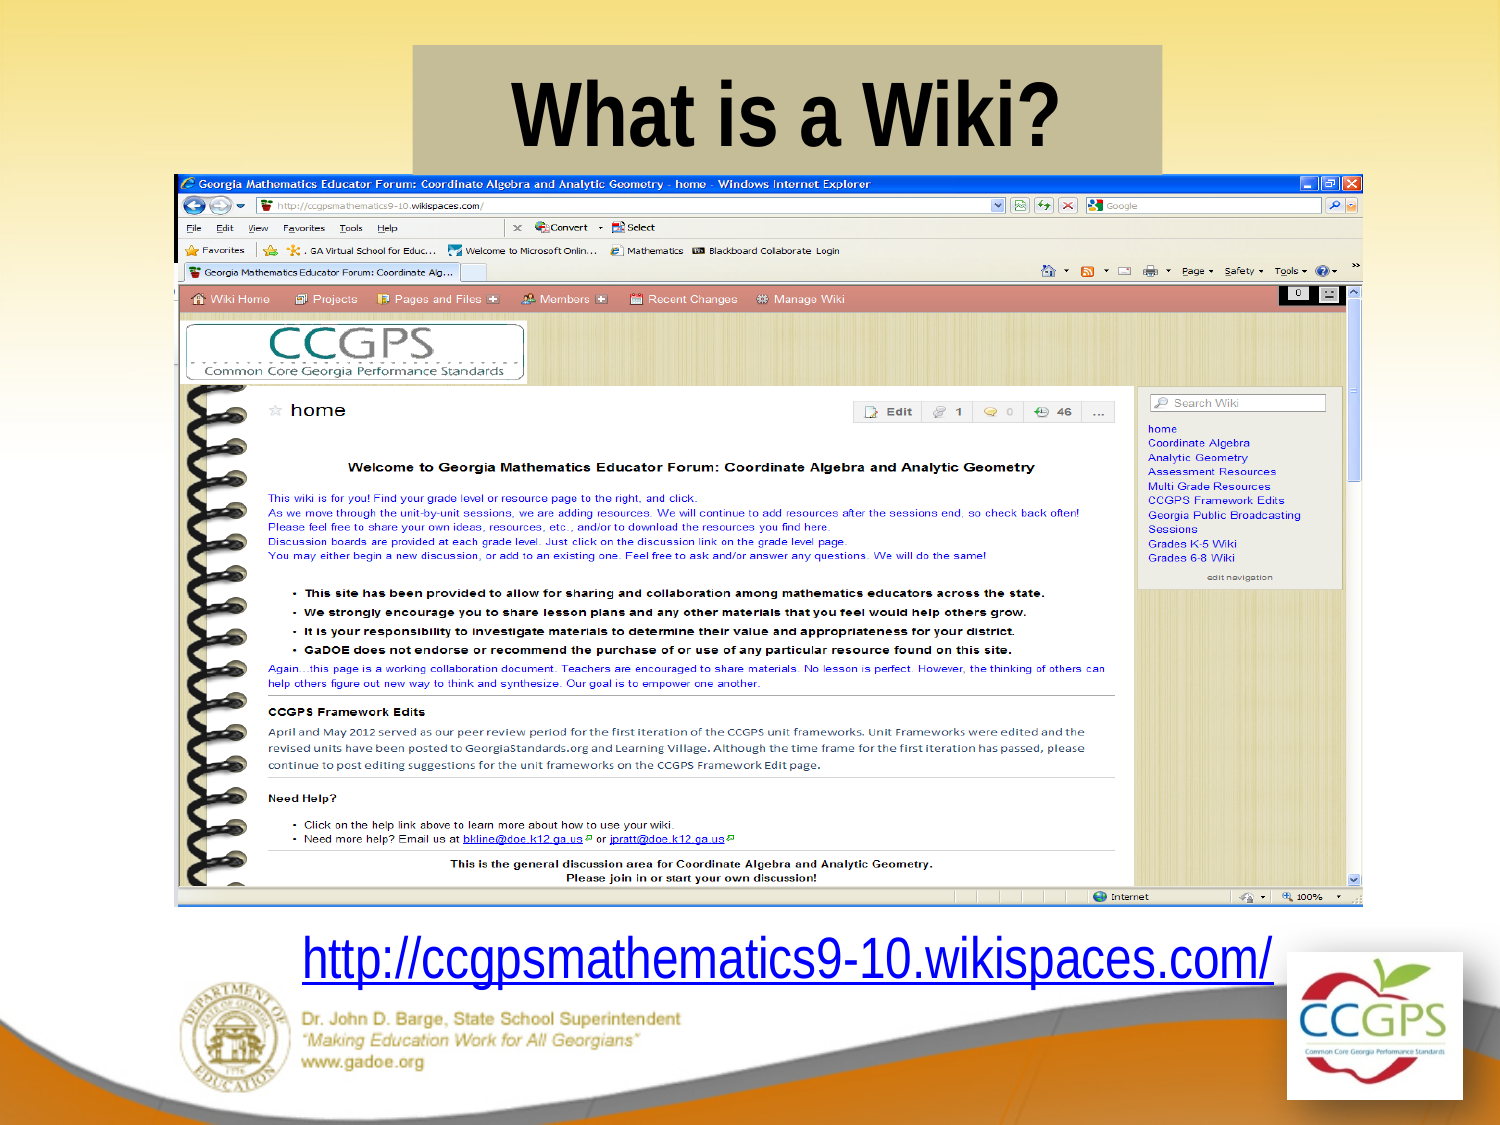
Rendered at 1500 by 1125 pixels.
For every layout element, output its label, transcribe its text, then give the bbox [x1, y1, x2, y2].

text_box http://ccgpsmathematics9-10.wikispaces.com/ [287, 916, 1300, 998]
picture [0, 0, 1500, 1125]
title What is a Wiki? [412, 44, 1163, 173]
